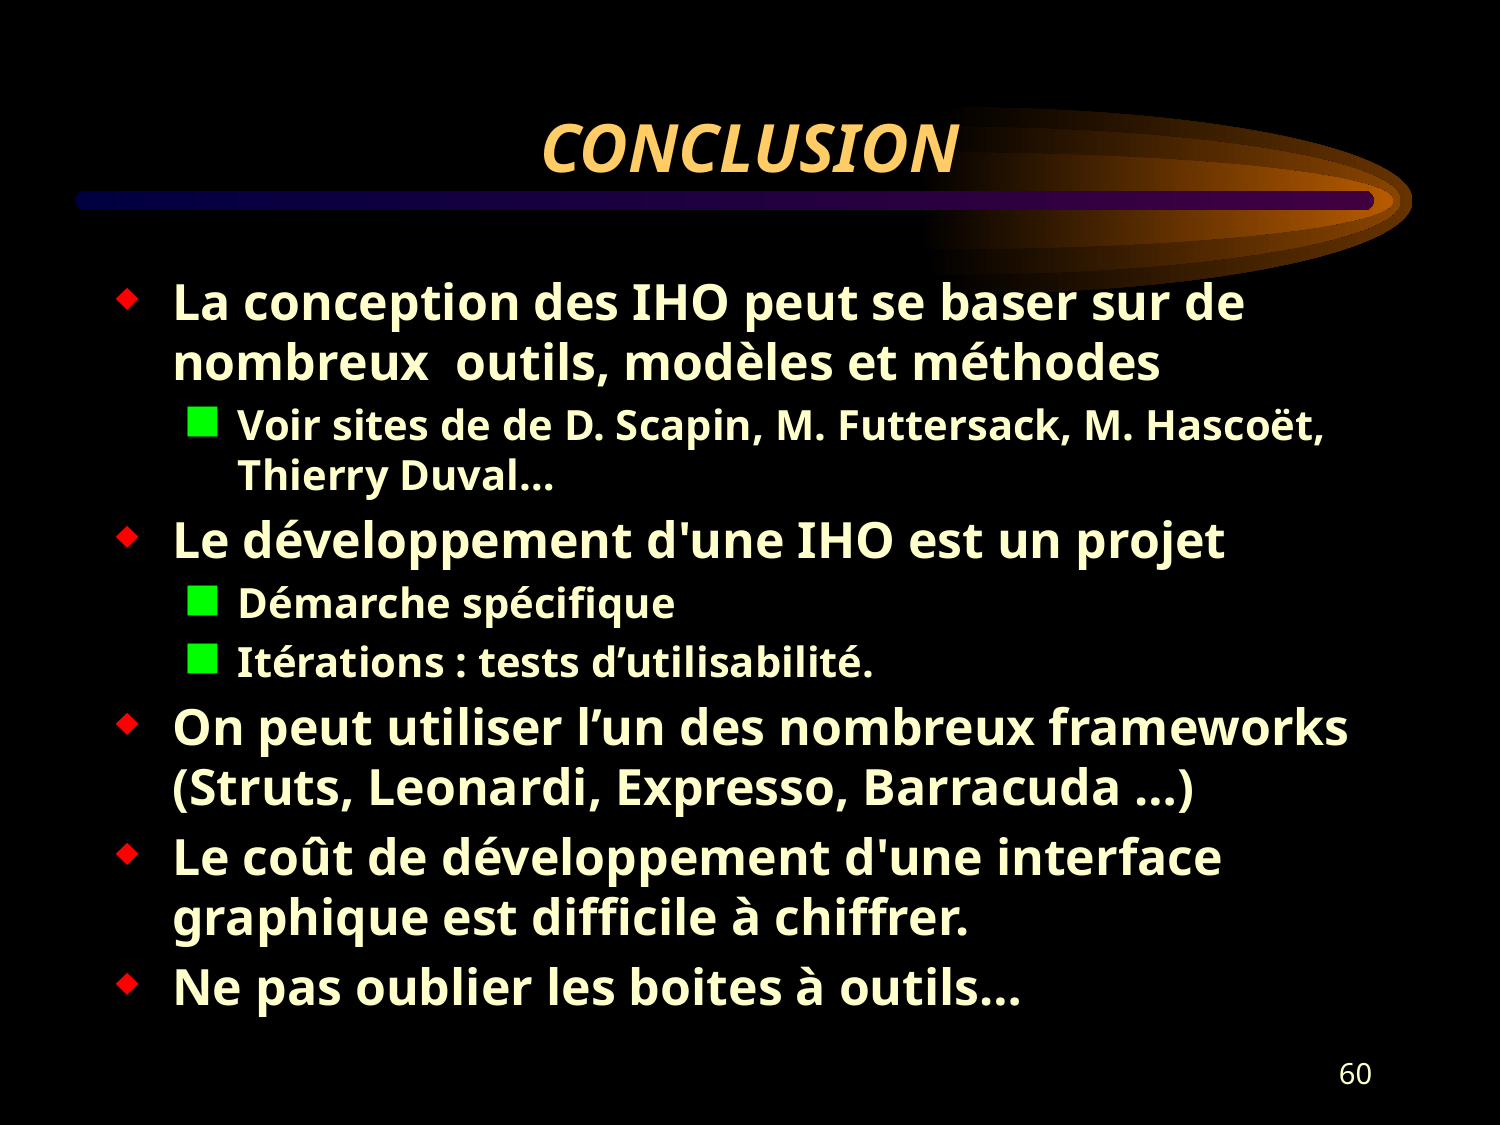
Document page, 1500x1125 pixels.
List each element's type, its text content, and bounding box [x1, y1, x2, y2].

list La conception des IHO peut se baser sur de nombreux outils, modèles et méthodes Voir sites de de D. Scapin, M. Futtersack, M. Hascoët, Thierry Duval… Le développement d'une IHO est un projet Démarche spécifique Itérations : tests d’utilisabilité. On peut utiliser l’un des nombreux frameworks (Struts, Leonardi, Expresso, Barracuda …) Le coût de développement d'une interface graphique est difficile à chiffrer. Ne pas oublier les boites à outils… [100, 262, 1470, 1006]
title CONCLUSION [112, 73, 1388, 262]
slide_number 60 [1074, 1037, 1388, 1113]
